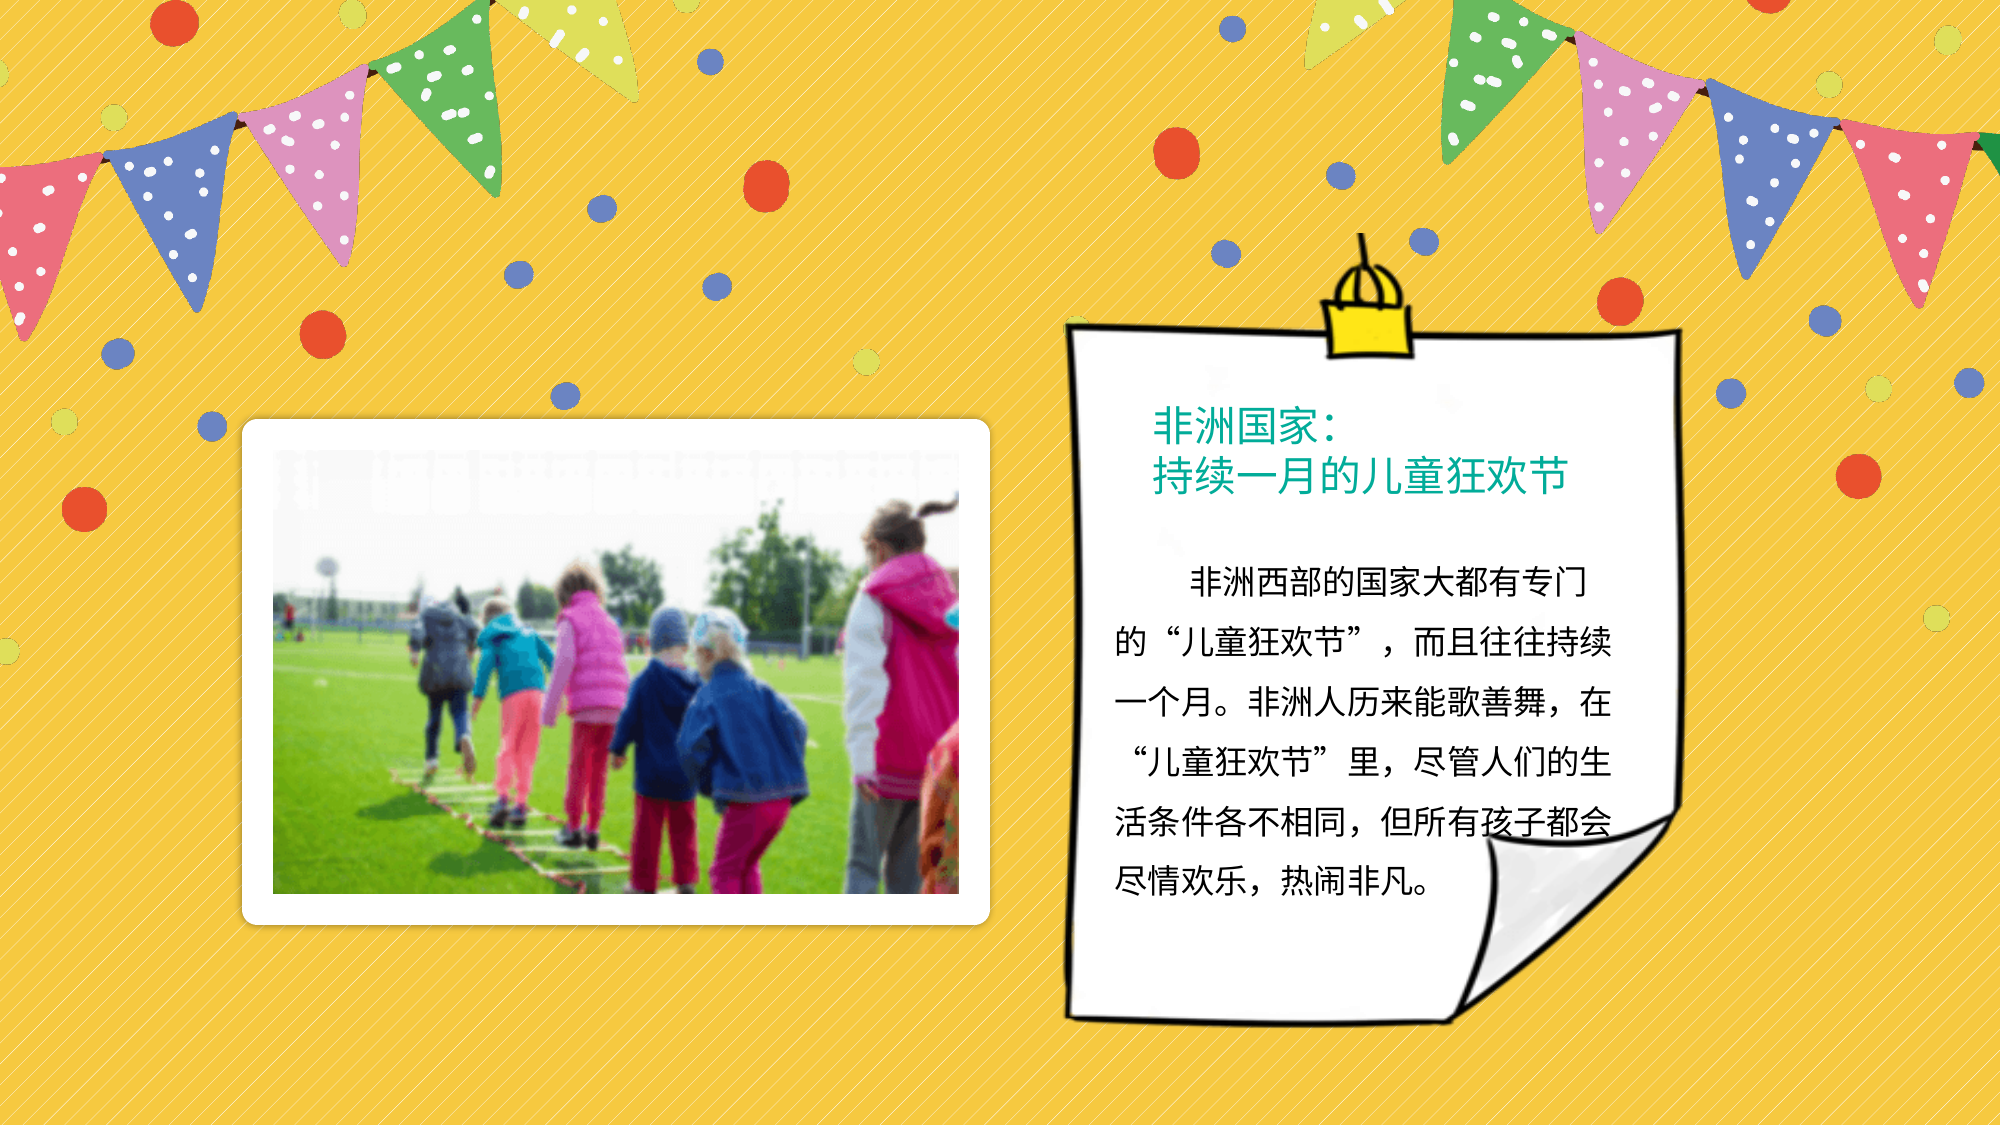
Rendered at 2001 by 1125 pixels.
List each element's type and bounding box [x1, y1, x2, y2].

text_box [1053, 233, 1698, 1030]
text_box [0, 734, 2000, 1125]
picture [0, 0, 2000, 934]
